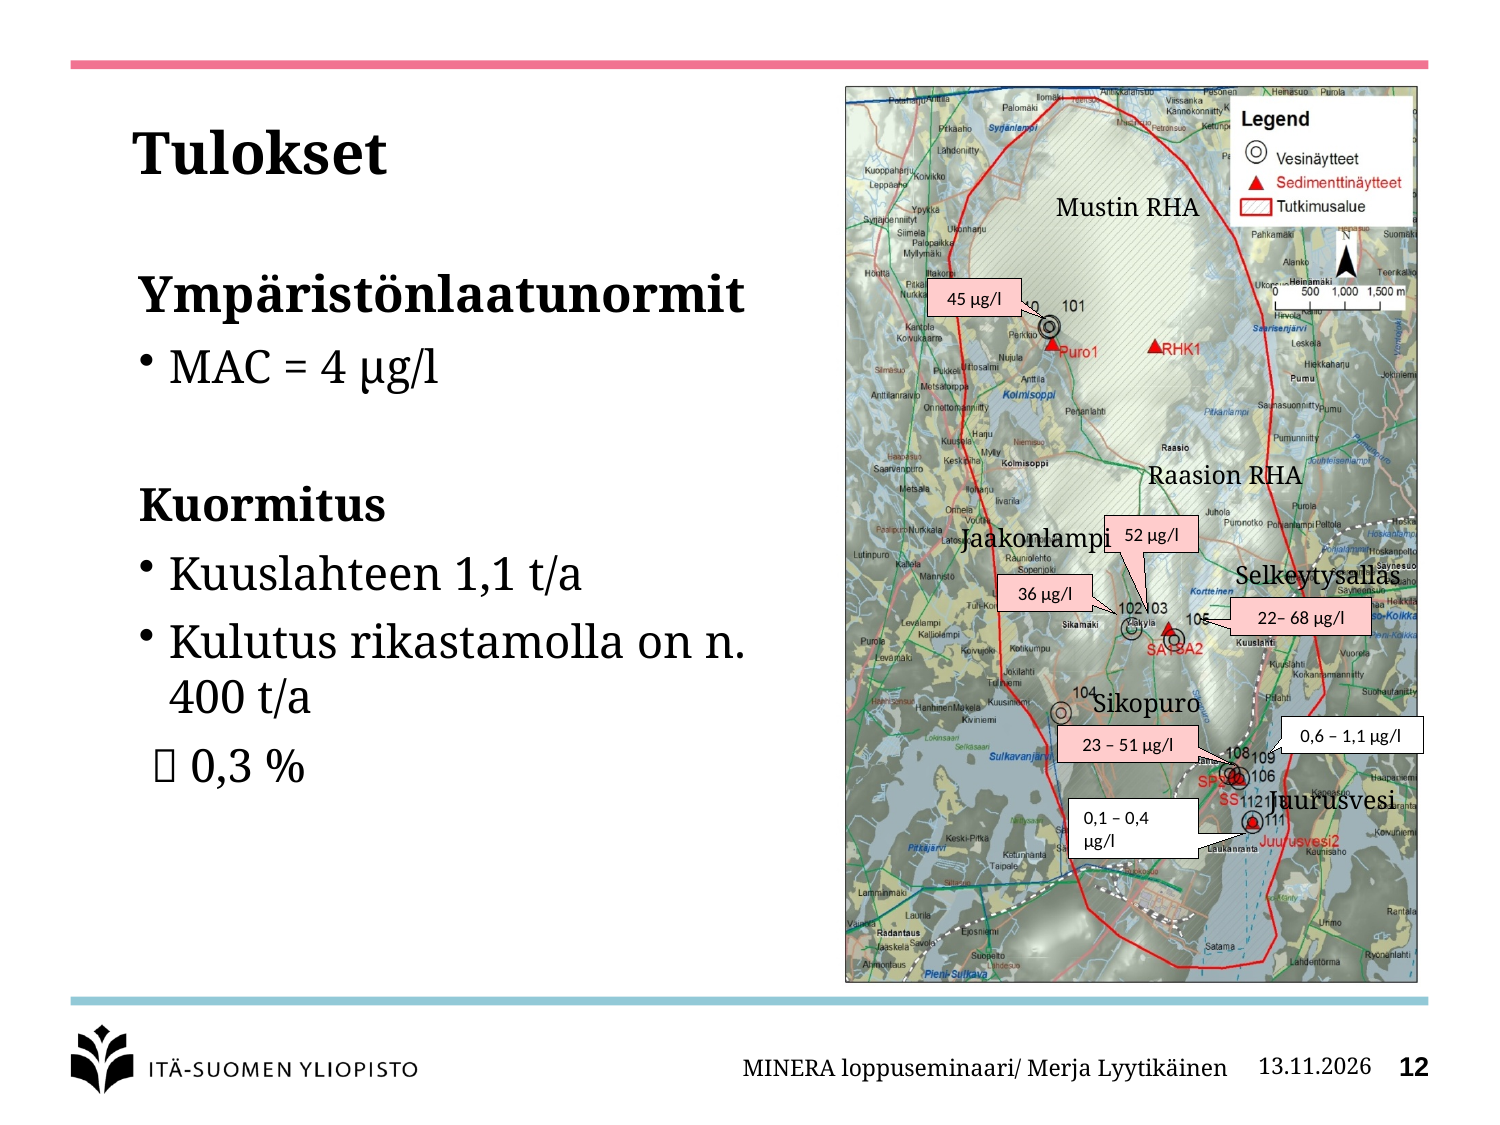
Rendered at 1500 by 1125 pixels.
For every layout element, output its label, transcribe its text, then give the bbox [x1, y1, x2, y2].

list Ympäristönlaatunormit MAC = 4 µg/l Kuormitus Kuuslahteen 1,1 t/a Kulutus rikastamolla on n. 400 t/a  0,3 % [123, 255, 768, 941]
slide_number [1229, 1046, 1369, 1089]
title Tulokset [117, 107, 803, 274]
footer MINERA loppuseminaari/ Merja Lyytikäinen [500, 1046, 1229, 1089]
picture [70, 1024, 422, 1094]
slide_number 12 [1369, 1046, 1430, 1089]
picture [808, 77, 1453, 987]
